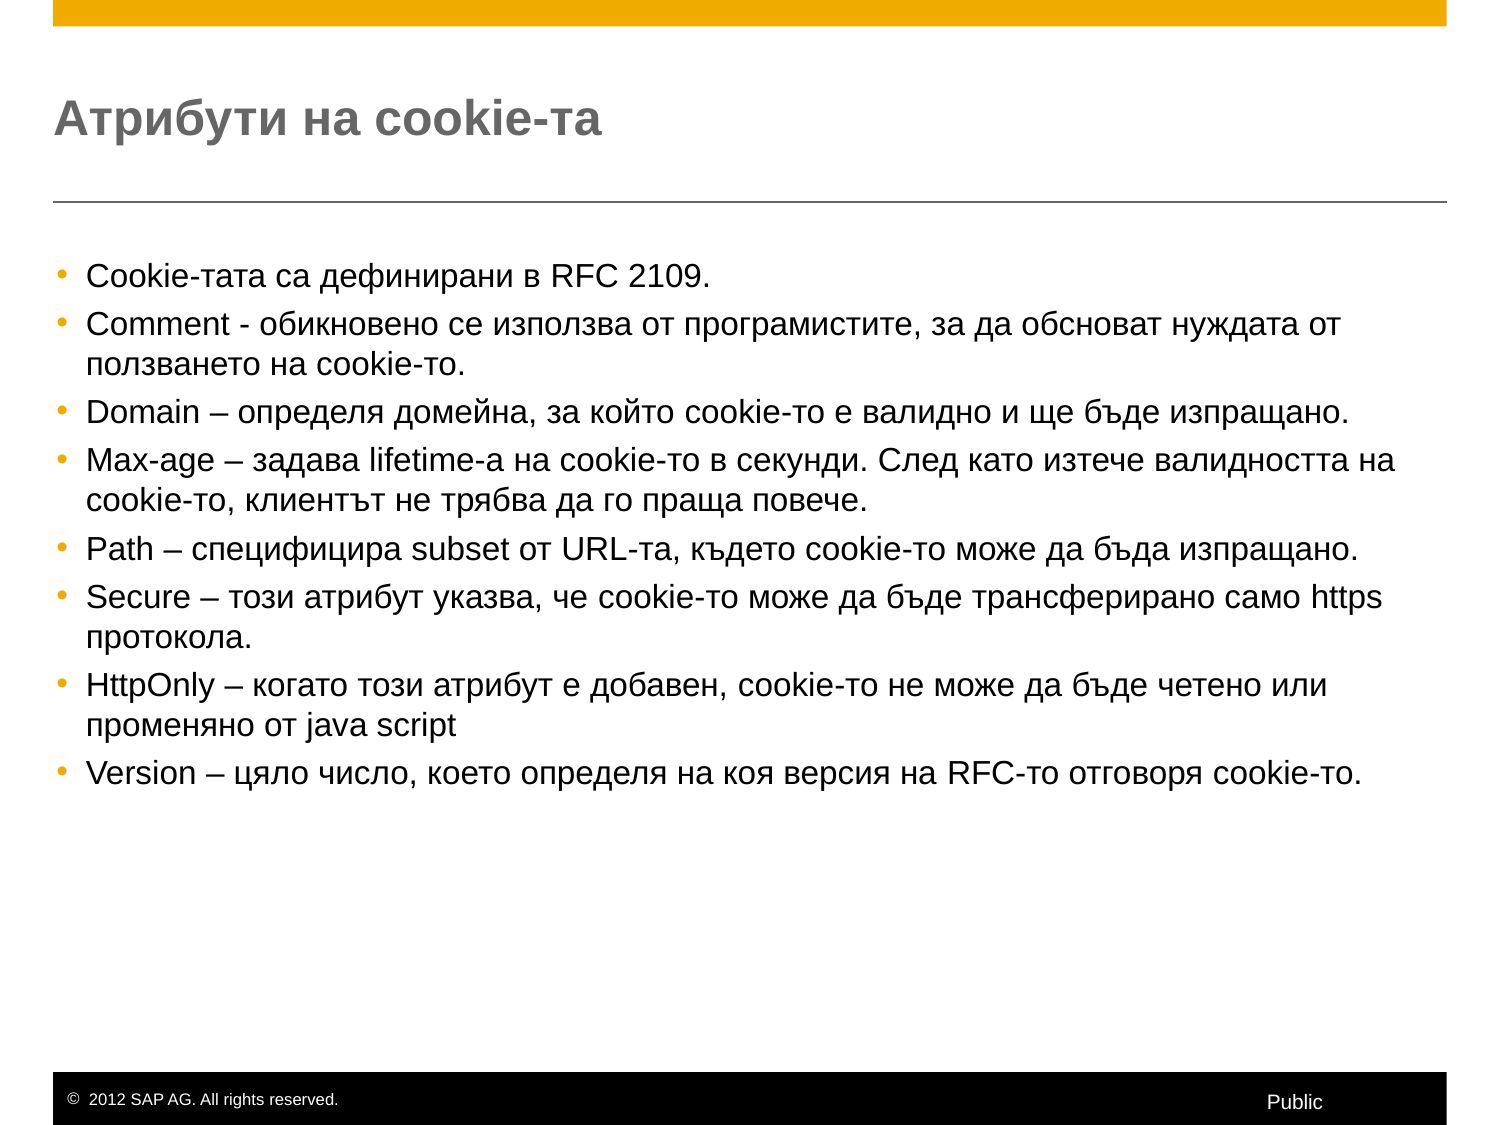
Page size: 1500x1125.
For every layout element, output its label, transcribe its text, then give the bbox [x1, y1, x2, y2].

title Атрибути на cookie-та [53, 53, 1447, 178]
list Cookie-тата са дефинирани в RFC 2109. Comment - обикновено се използва от програмистите, за да обсноват нуждата от ползването на cookie-то. Domain – определя домейна, за който cookie-то е валидно и ще бъде изпращано. Max-age – задава lifetime-a на cookie-то в секунди. След като изтече валидността на cookiе-то, клиентът не трябва да го праща повече. Path – специфицира subset от URL-та, където cookie-то може да бъда изпращано. Secure – този атрибут указва, че cookie-то може да бъде трансферирано само https протокола. HttpOnly – когато този атрибут е добавен, cookie-то не може да бъде четено или променяно от java script Version – цяло число, което определя на коя версия на RFC-то отговоря cookie-то. [56, 253, 1450, 975]
